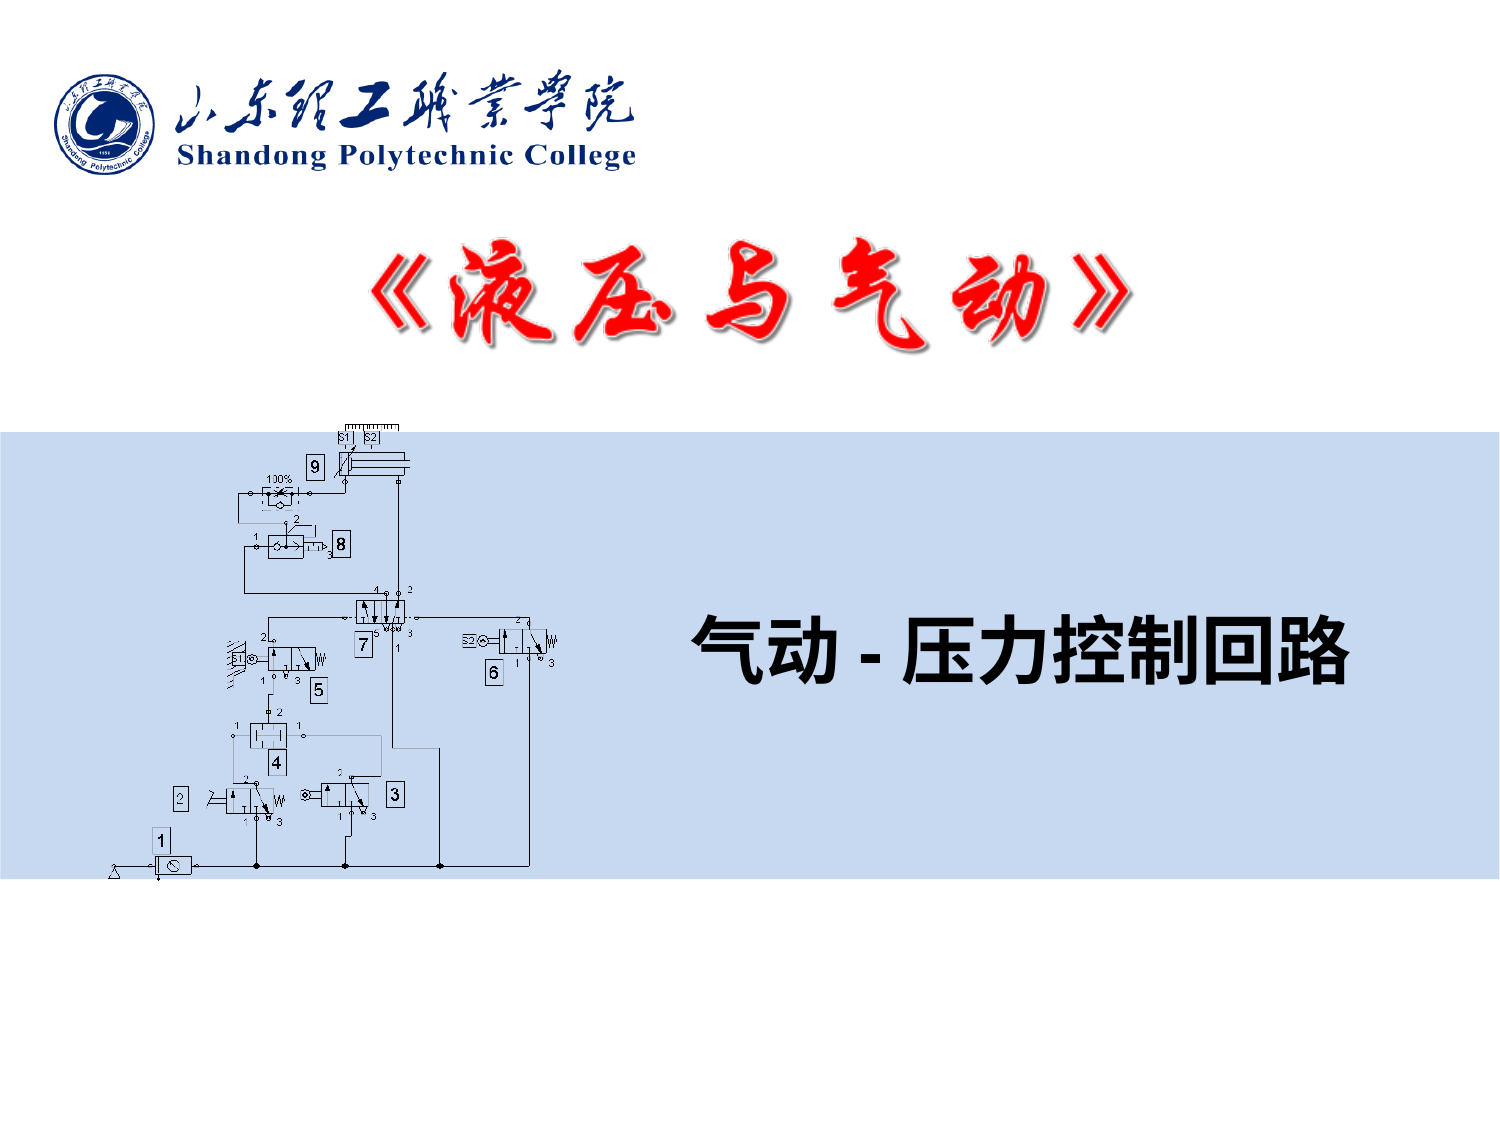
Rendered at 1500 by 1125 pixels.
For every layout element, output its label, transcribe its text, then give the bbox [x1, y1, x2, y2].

picture [54, 69, 635, 175]
picture [97, 404, 571, 895]
text_box 气动-压力控制回路 [604, 596, 1439, 702]
picture [311, 219, 1189, 388]
